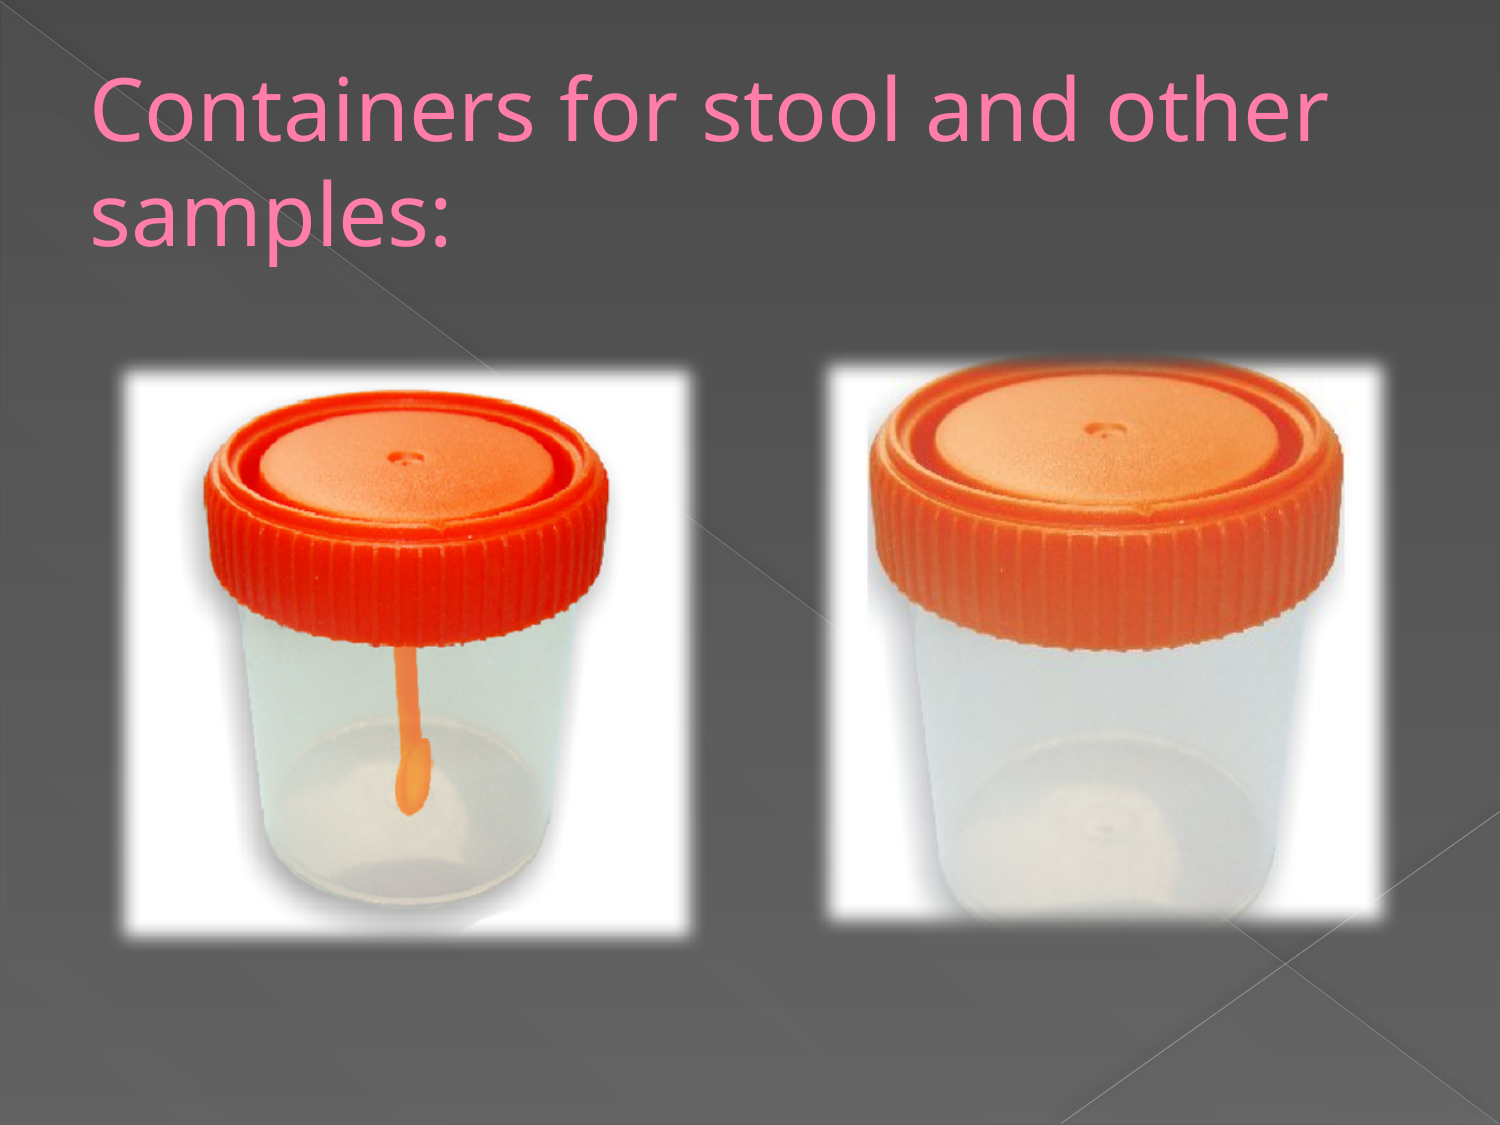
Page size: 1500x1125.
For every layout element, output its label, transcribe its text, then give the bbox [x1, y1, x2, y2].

title Containers for stool and other samples: [75, 43, 1425, 274]
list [105, 353, 707, 954]
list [809, 347, 1401, 938]
